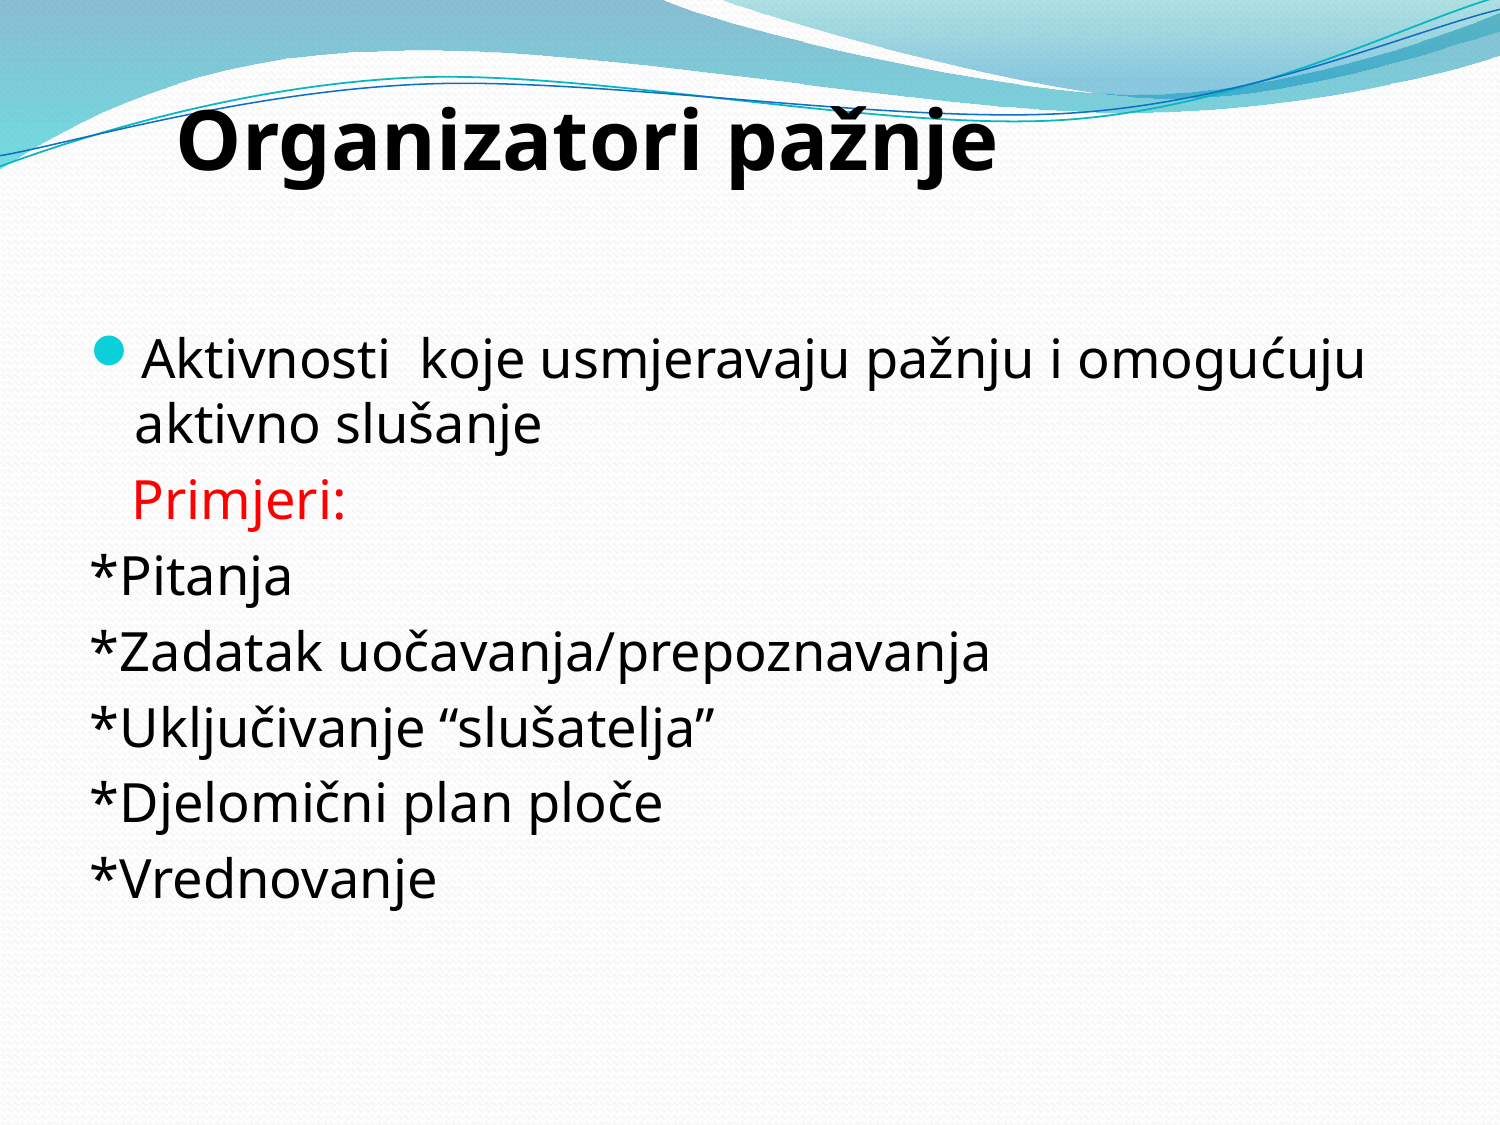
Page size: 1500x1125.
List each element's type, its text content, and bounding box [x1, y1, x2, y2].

title Organizatori pažnje [175, 0, 1451, 188]
list Aktivnosti koje usmjeravaju pažnju i omogućuju aktivno slušanje Primjeri: *Pitanja *Zadatak uočavanja/prepoznavanja *Uključivanje “slušatelja” *Djelomični plan ploče *Vrednovanje [75, 317, 1425, 1038]
